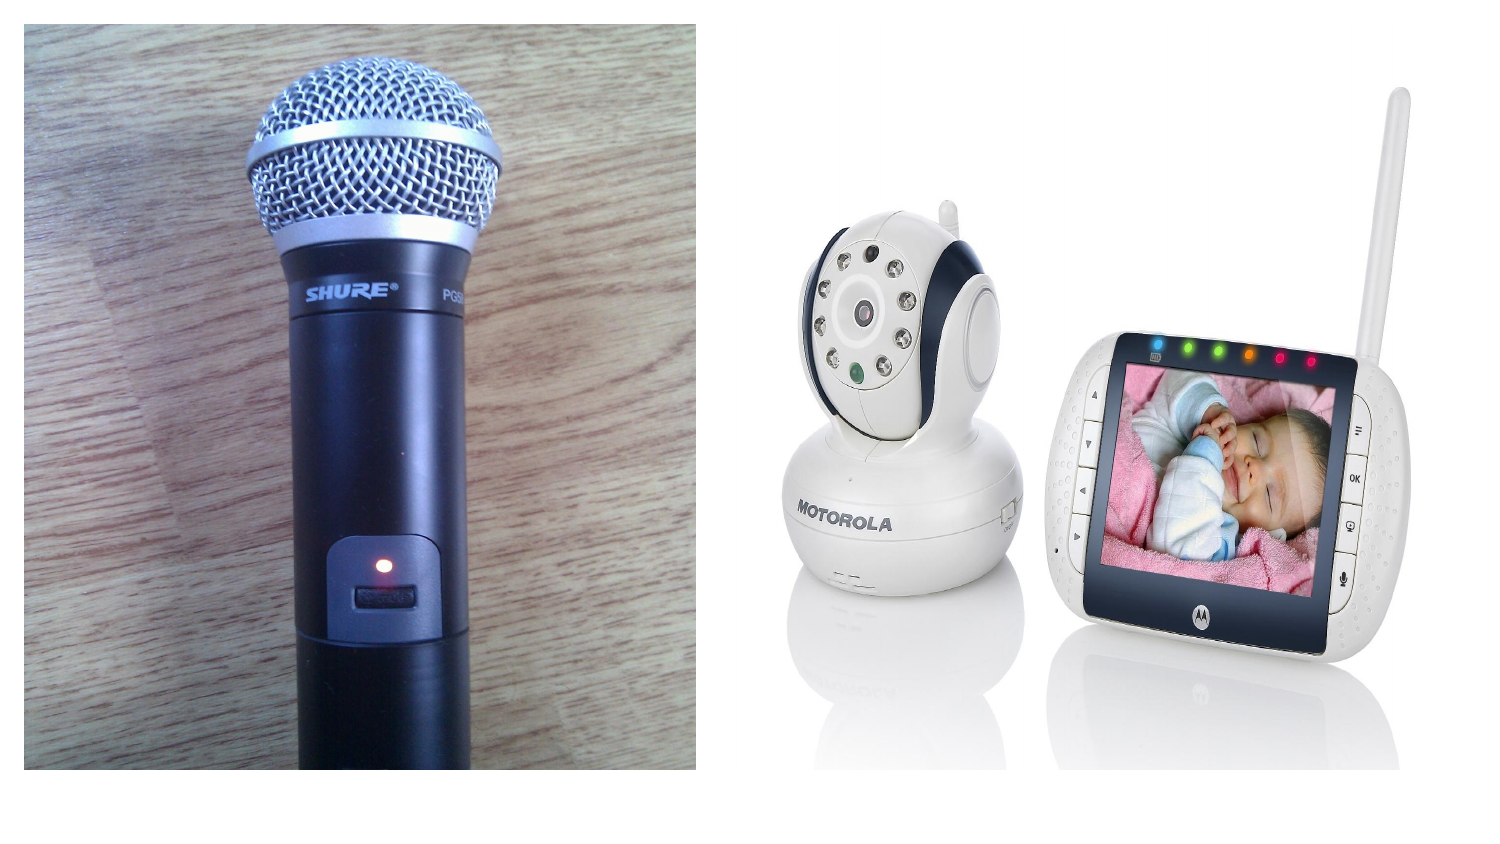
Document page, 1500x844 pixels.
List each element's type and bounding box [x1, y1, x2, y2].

picture [24, 24, 1476, 770]
